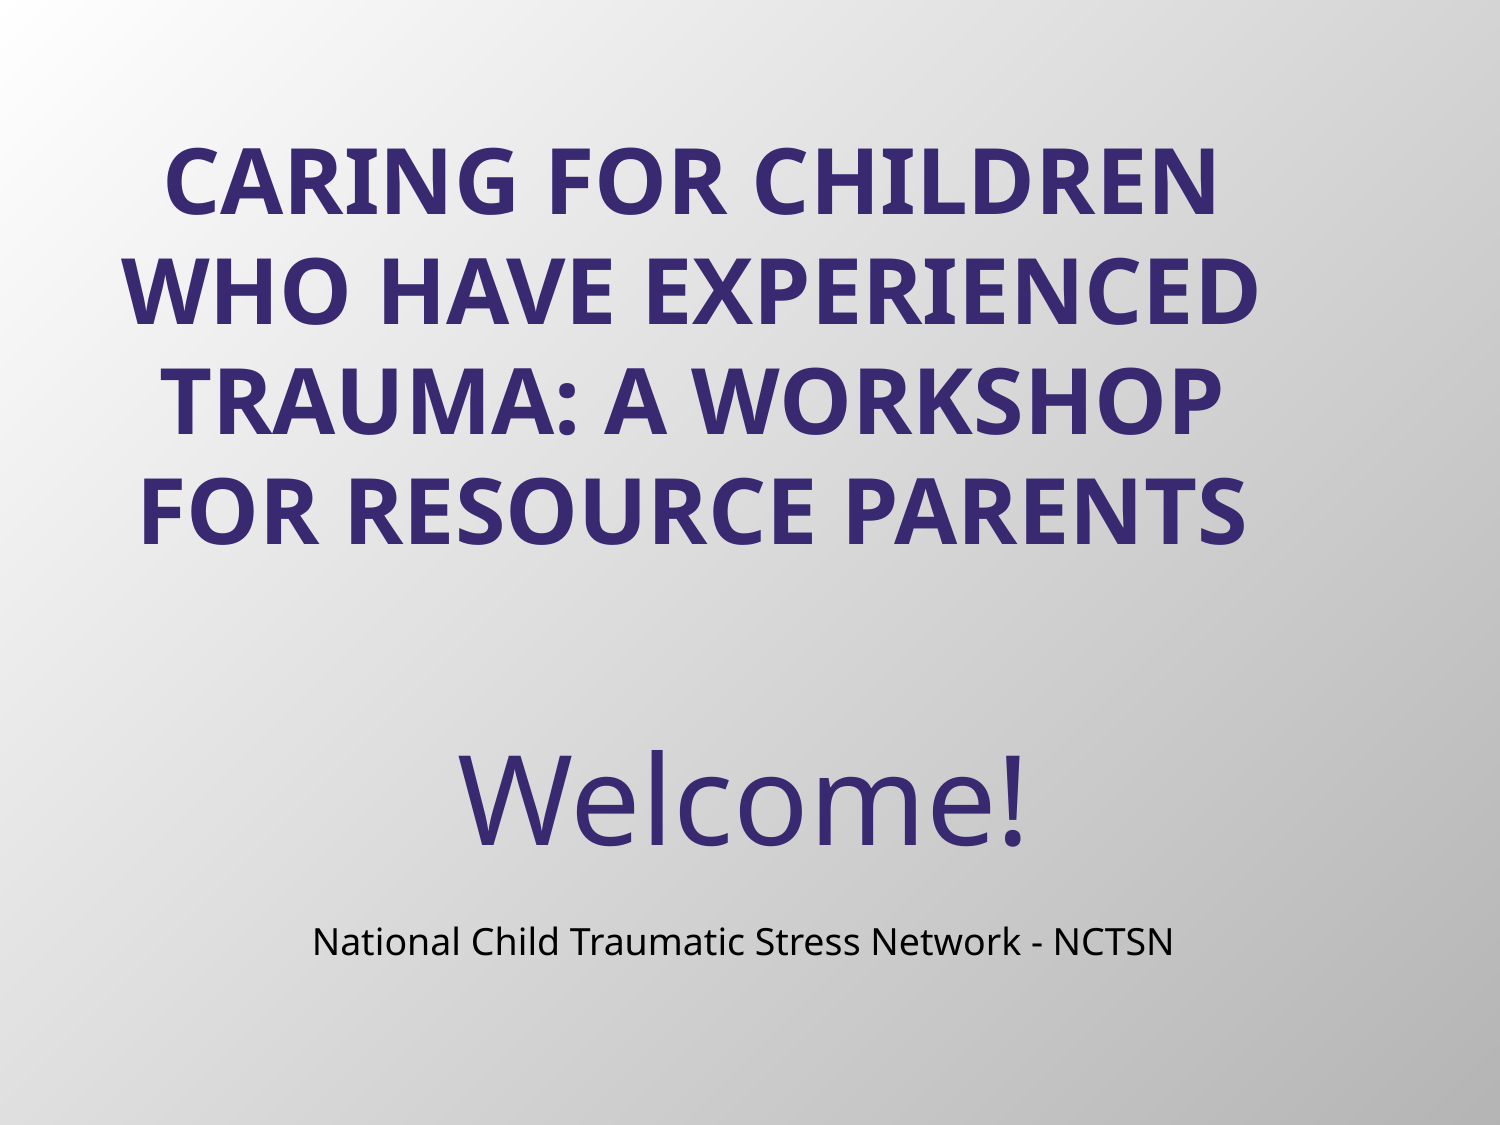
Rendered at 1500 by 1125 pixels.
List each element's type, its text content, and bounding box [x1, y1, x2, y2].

subtitle Welcome! National Child Traumatic Stress Network - NCTSN [237, 712, 1250, 875]
title Caring for Children Who Have Experienced Trauma: A Workshop for Resource Parents [62, 62, 1323, 563]
